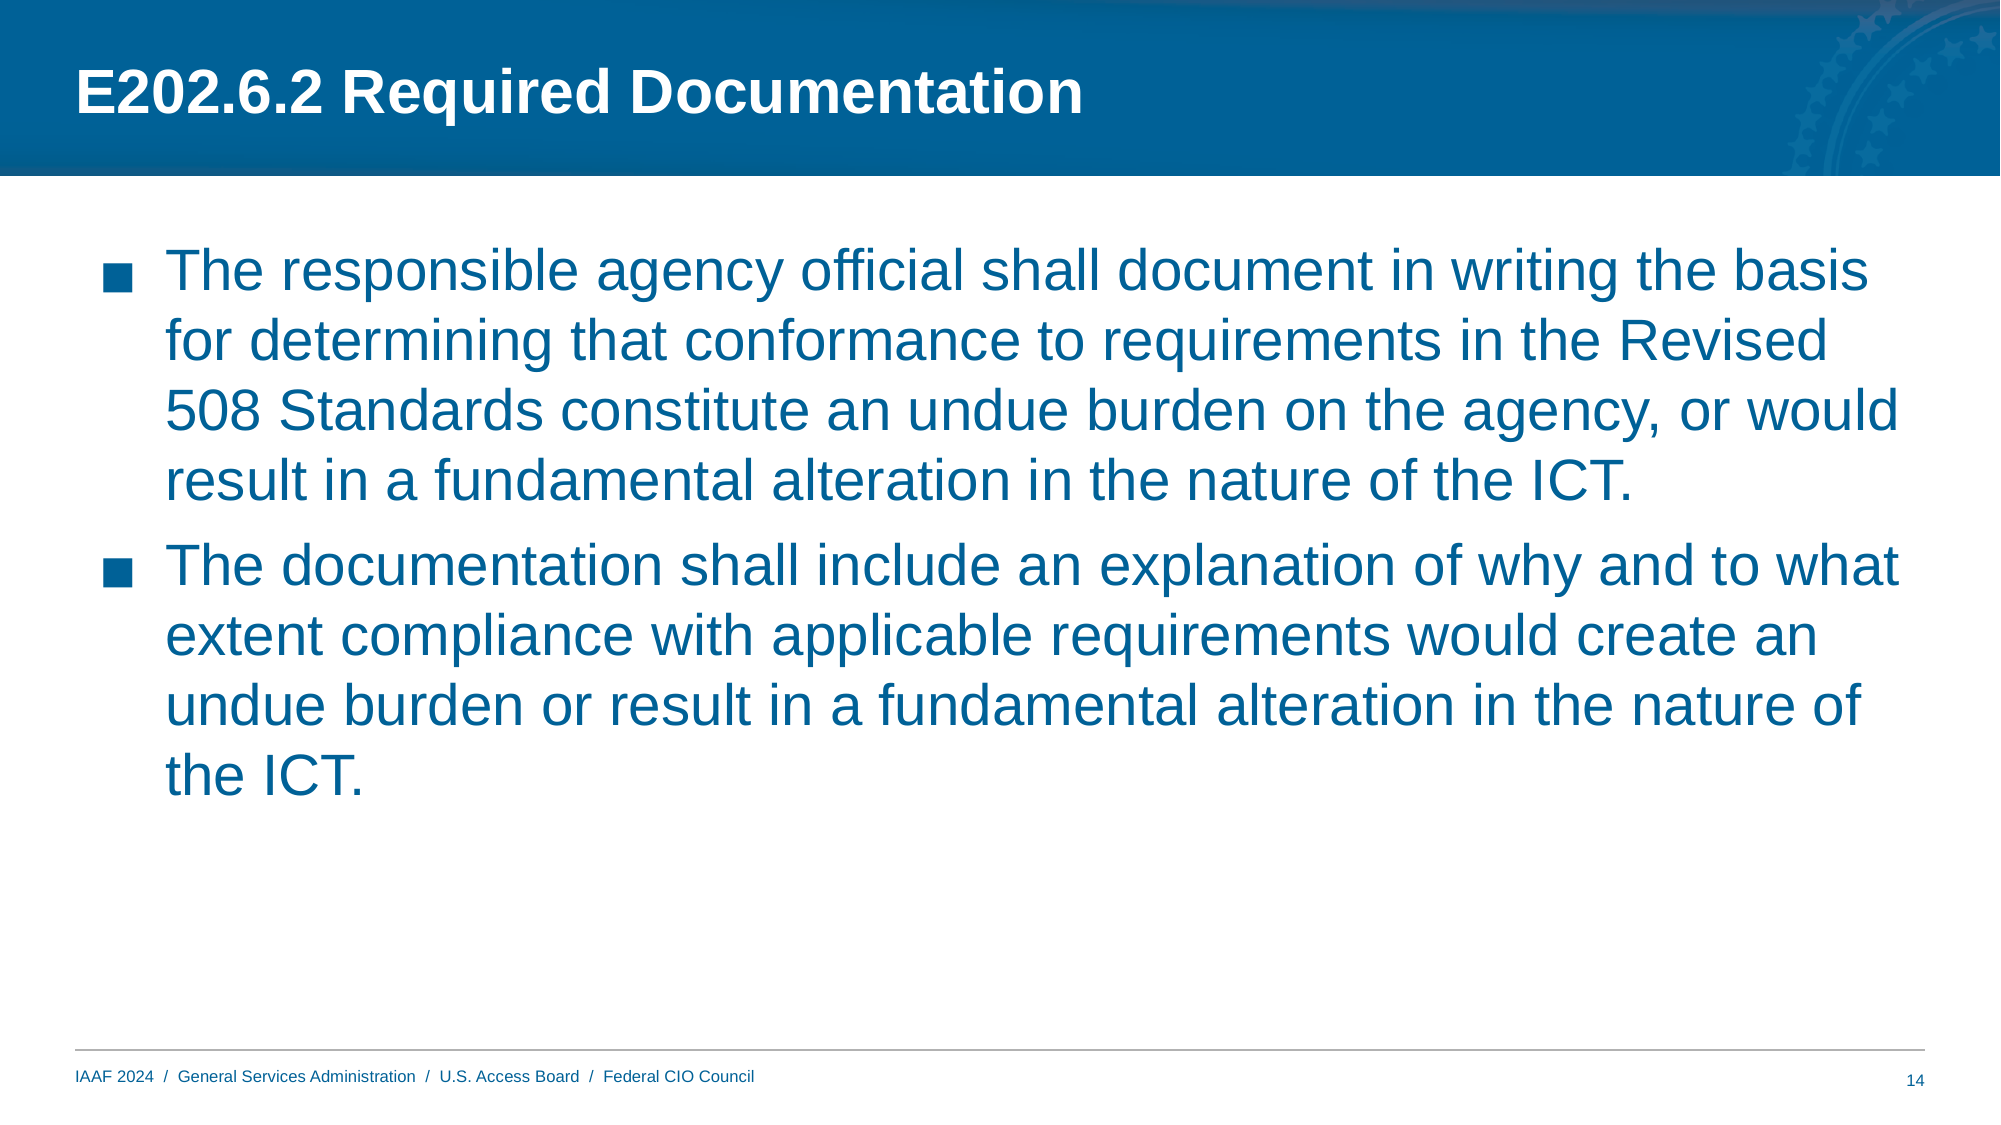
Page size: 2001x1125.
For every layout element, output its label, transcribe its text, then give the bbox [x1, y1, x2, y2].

picture [0, 0, 2000, 176]
list The responsible agency official shall document in writing the basis for determining that conformance to requirements in the Revised 508 Standards constitute an undue burden on the agency, or would result in a fundamental alteration in the nature of the ICT. The documentation shall include an explanation of why and to what extent compliance with applicable requirements would create an undue burden or result in a fundamental alteration in the nature of the ICT. [75, 224, 1925, 1035]
slide_number 14 [1880, 1065, 1925, 1095]
picture [0, 168, 666, 176]
title E202.6.2 Required Documentation [75, 52, 1800, 128]
